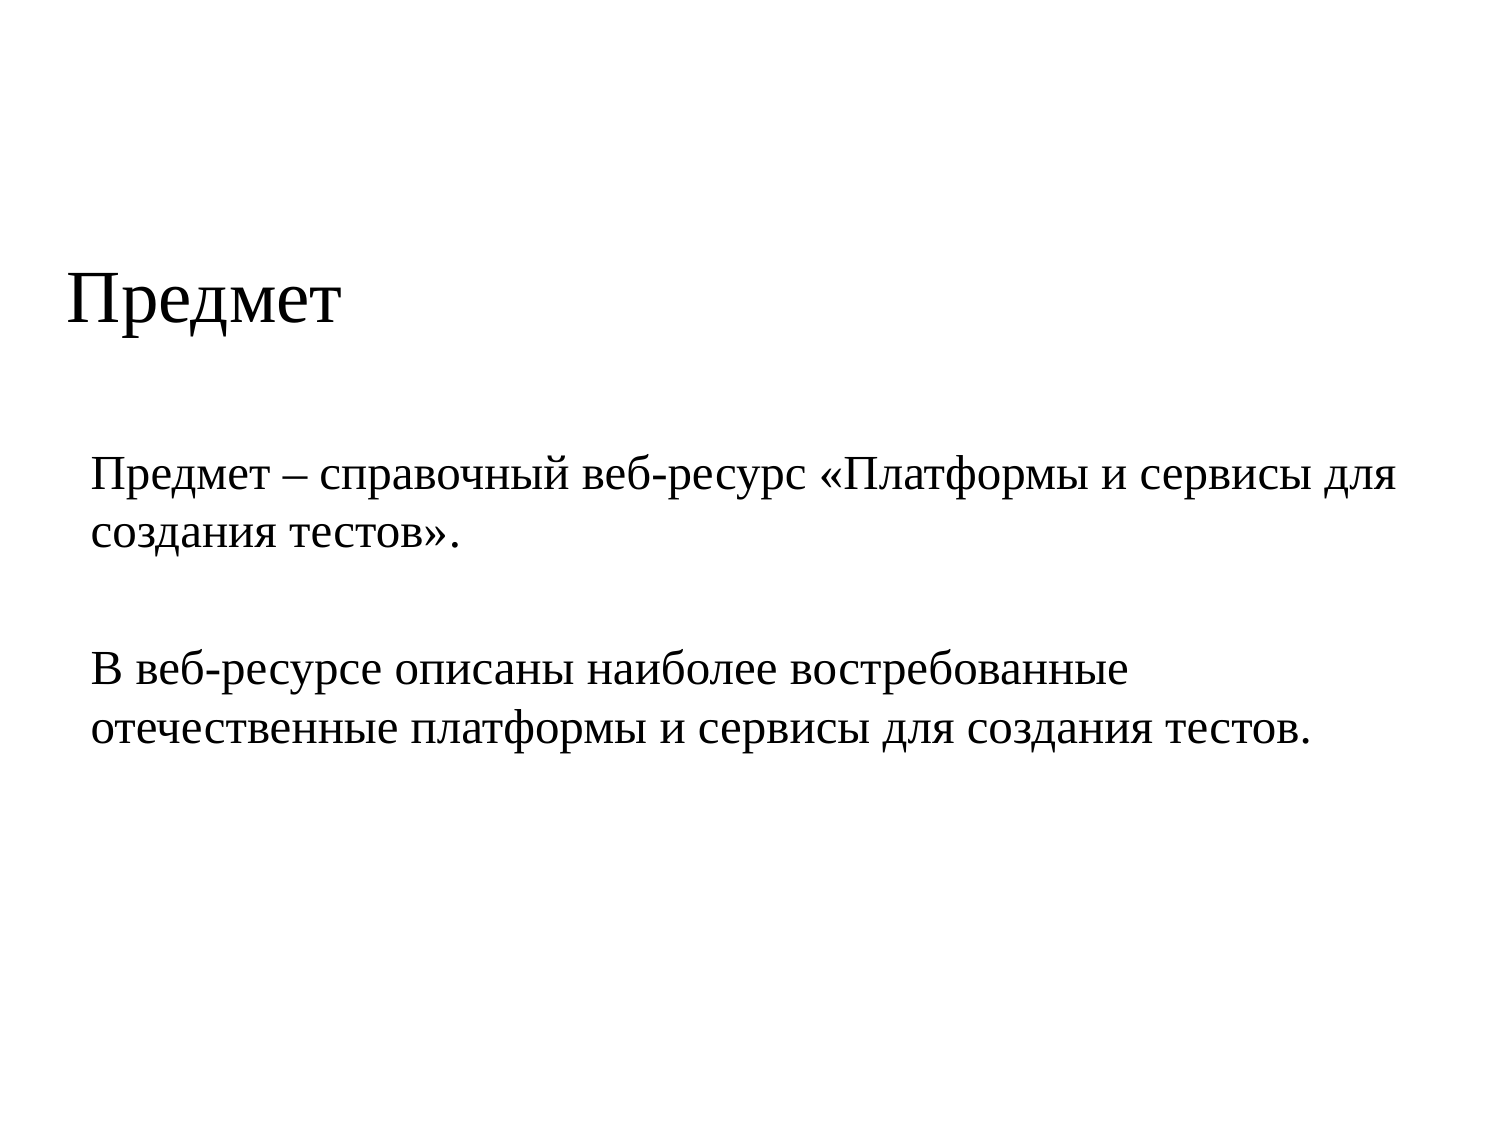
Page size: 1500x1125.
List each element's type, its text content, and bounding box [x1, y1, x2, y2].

text_box Предмет [51, 232, 1450, 327]
list Предмет – справочный веб-ресурс «Платформы и сервисы для создания тестов». В веб-ресурсе описаны наиболее востребованные отечественные платформы и сервисы для создания тестов. [75, 432, 1426, 764]
